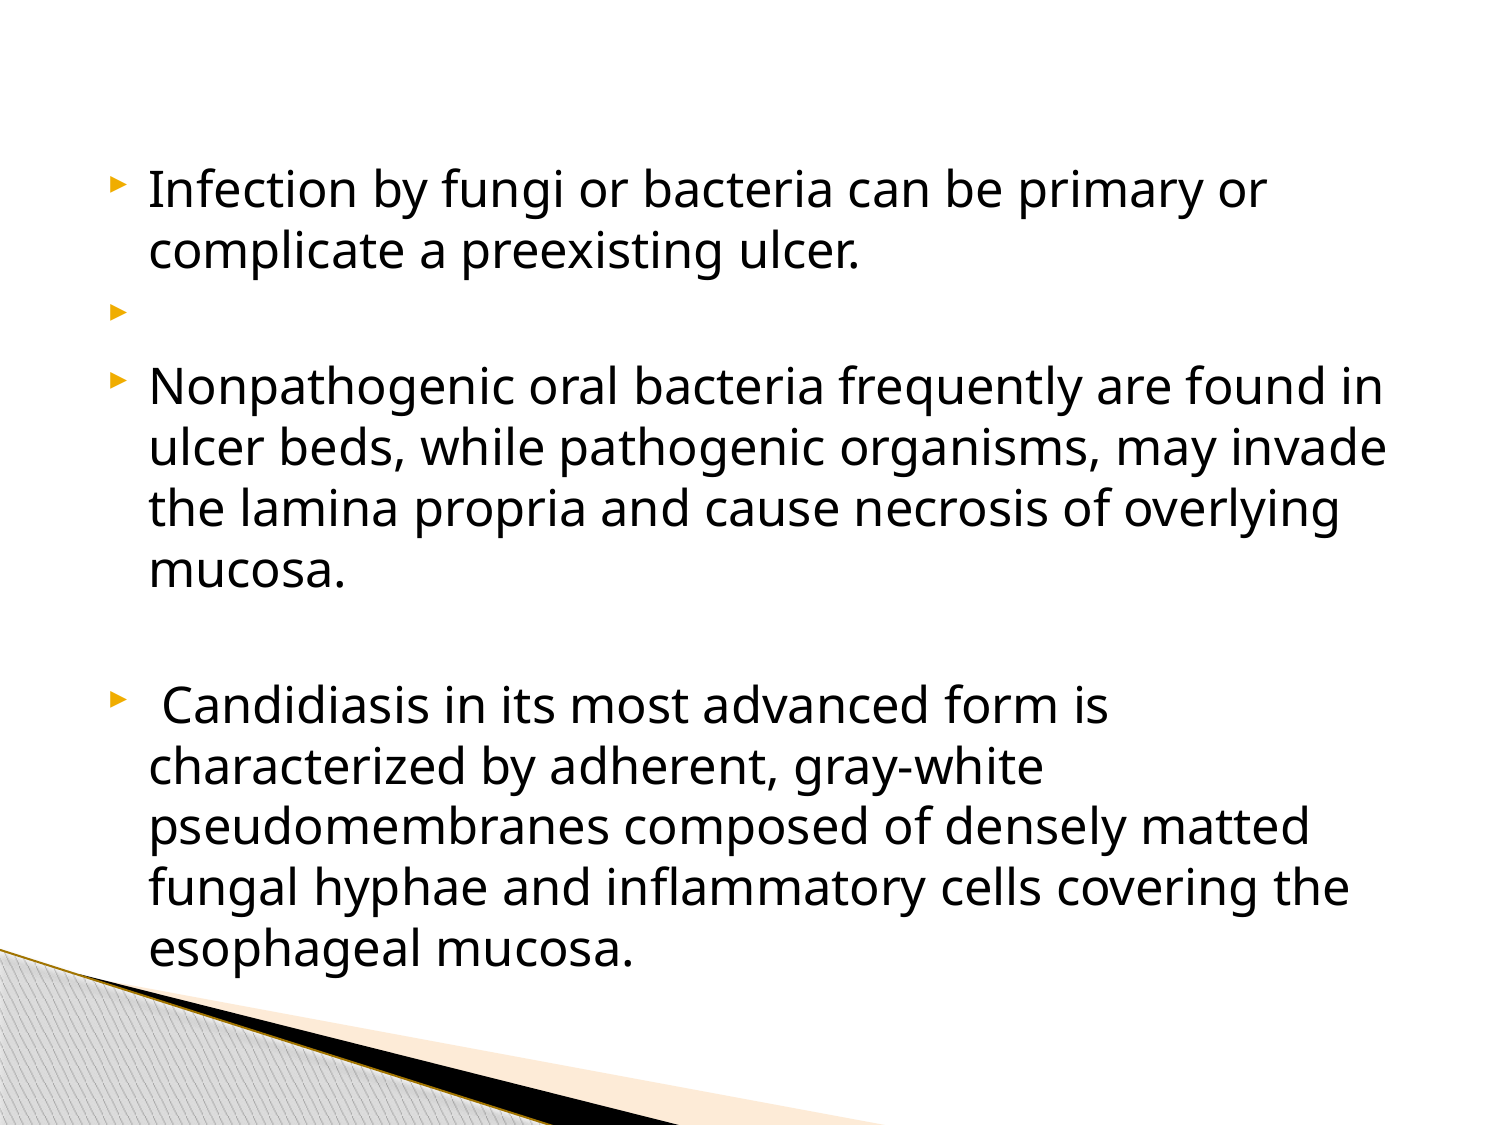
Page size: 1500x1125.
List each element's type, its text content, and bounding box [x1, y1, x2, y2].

list Infection by fungi or bacteria can be primary or complicate a preexisting ulcer. Nonpathogenic oral bacteria frequently are found in ulcer beds, while pathogenic organisms, may invade the lamina propria and cause necrosis of overlying mucosa. Candidiasis in its most advanced form is characterized by adherent, gray-white pseudomembranes composed of densely matted fungal hyphae and inflammatory cells covering the esophageal mucosa. [75, 149, 1425, 986]
